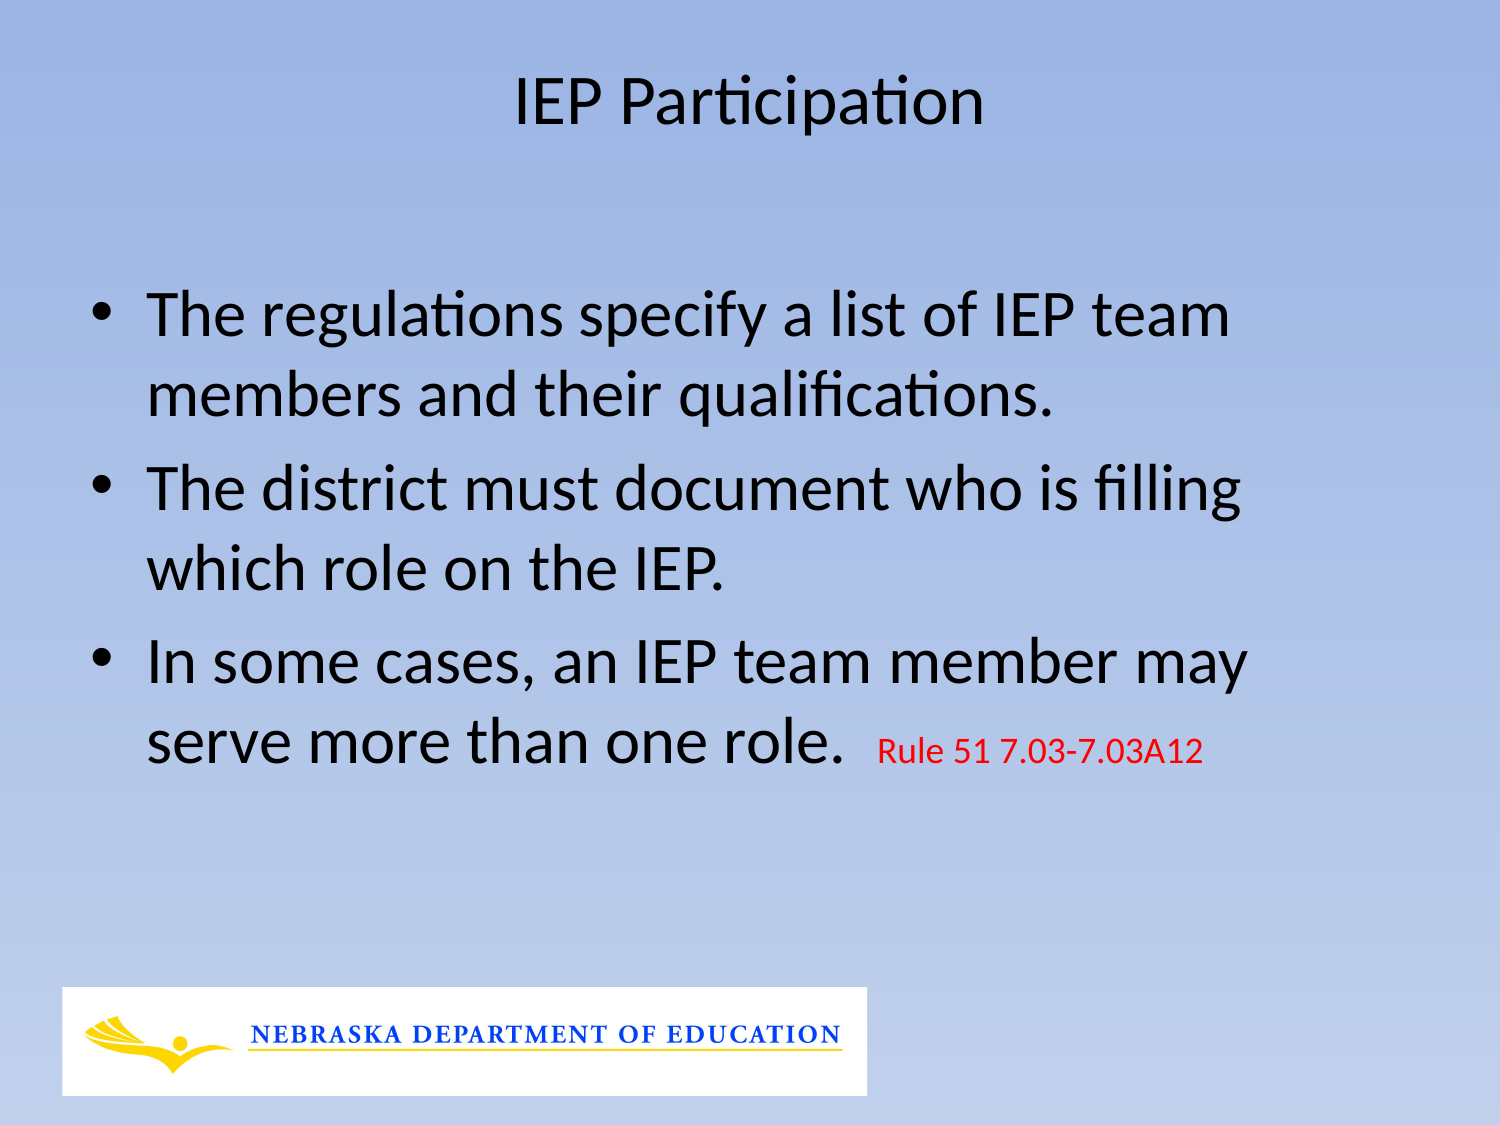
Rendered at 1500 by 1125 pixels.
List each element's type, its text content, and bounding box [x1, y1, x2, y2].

picture [62, 987, 868, 1096]
list The regulations specify a list of IEP team members and their qualifications. The district must document who is filling which role on the IEP. In some cases, an IEP team member may serve more than one role. Rule 51 7.03-7.03A12 [75, 262, 1425, 1005]
title IEP Participation [75, 45, 1425, 233]
